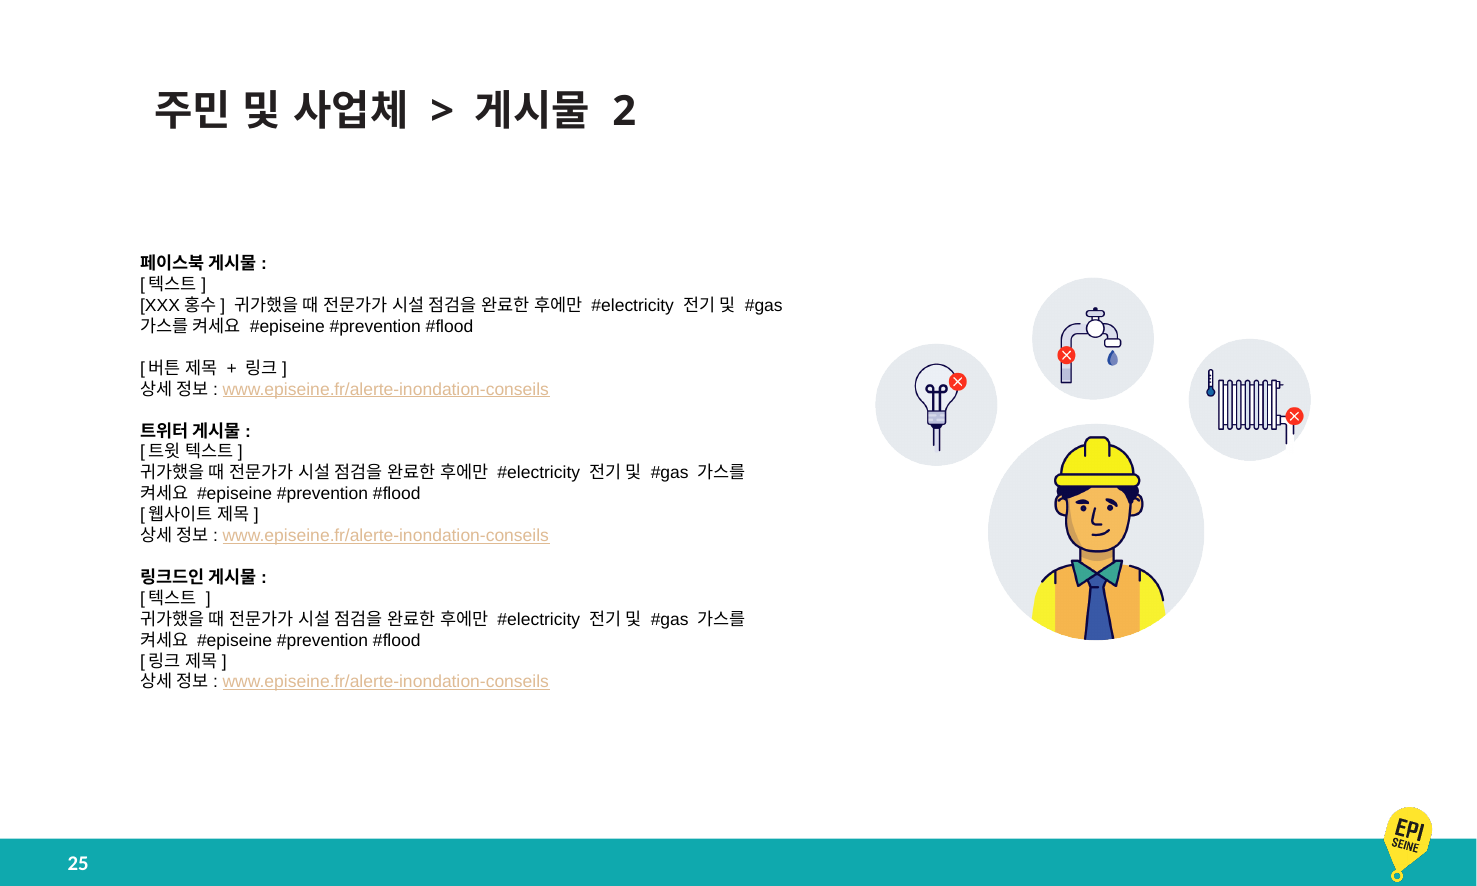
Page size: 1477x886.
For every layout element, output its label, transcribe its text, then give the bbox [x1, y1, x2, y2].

picture [729, 228, 1443, 715]
title 주민 및 사업체 > 게시물 2 [152, 56, 1072, 135]
picture [1381, 805, 1433, 883]
text_box 페이스북 게시물: [텍스트] [XXX홍수] 귀가했을 때 전문가가 시설 점검을 완료한 후에만 #electricity 전기 및 #gas 가스를 켜세요 #episeine #prevention #flood [버튼 제목 + 링크] 상세 정보: www.episeine.fr/alerte-inondation-conseils 트위터 게시물: [트윗 텍스트] 귀가했을 때 전문가가 시설 점검을 완료한 후에만 #electricity 전기 및 #gas 가스를 켜세요 #episeine #prevention #flood [웹사이트 제목] 상세 정보: www.episeine.fr/alerte-inondation-conseils 링크드인 게시물: [텍스트 ] 귀가했을 때 전문가가 시설 점검을 완료한 후에만 #electricity 전기 및 #gas 가스를 켜세요 #episeine #prevention #flood [링크 제목] 상세 정보: www.episeine.fr/alerte-inondation-conseils [135, 247, 729, 696]
